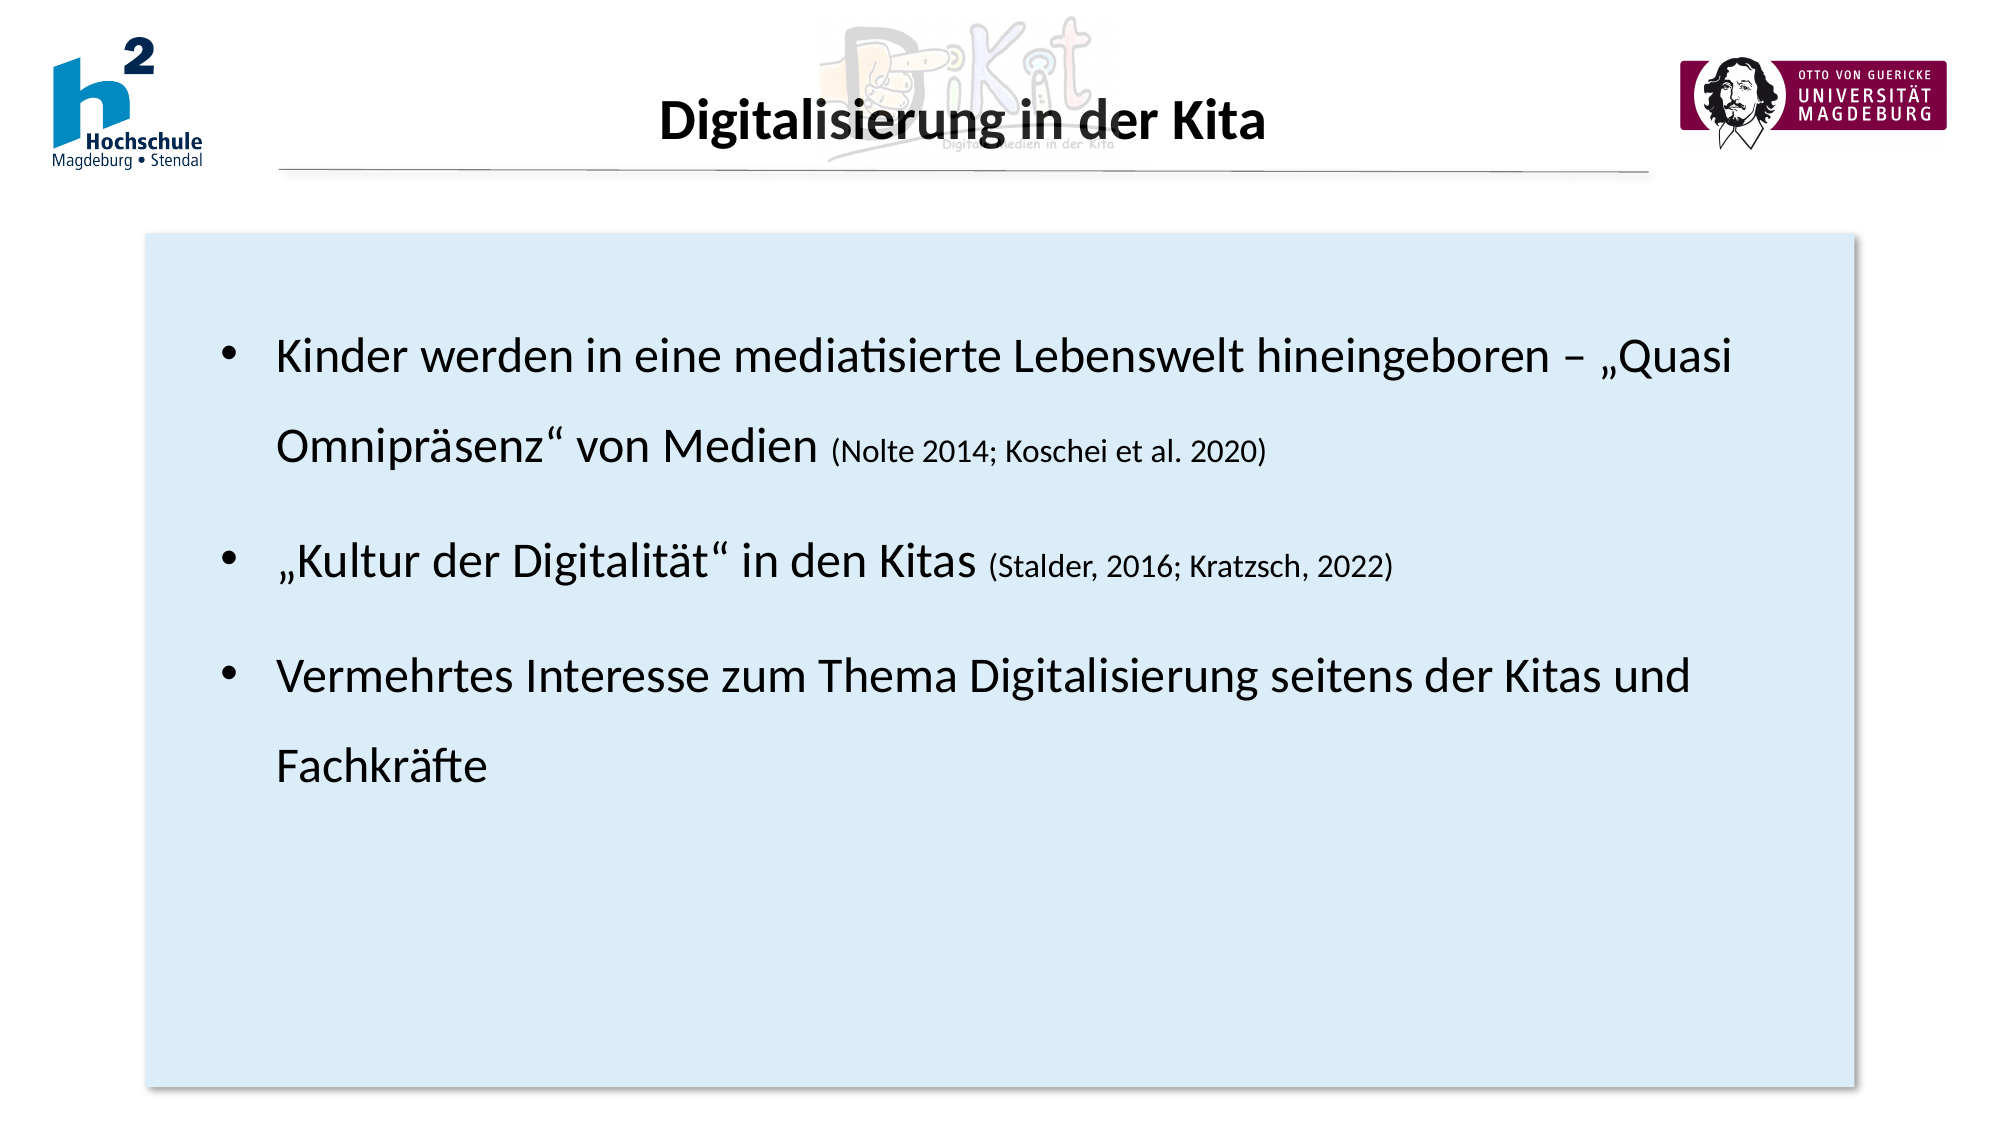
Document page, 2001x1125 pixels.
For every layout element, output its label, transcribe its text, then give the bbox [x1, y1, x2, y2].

text_box Kinder werden in eine mediatisierte Lebenswelt hineingeboren – „Quasi Omnipräsenz“ von Medien (Nolte 2014; Koschei et al. 2020) „Kultur der Digitalität“ in den Kitas (Stalder, 2016; Kratzsch, 2022) Vermehrtes Interesse zum Thema Digitalisierung seitens der Kitas und Fachkräfte [144, 232, 1855, 1088]
picture [816, 14, 1119, 170]
text_box Digitalisierung in der Kita [1122, 73, 1649, 159]
text_box Digitalisierung in der Kita [278, 73, 811, 159]
picture [53, 37, 202, 170]
picture [1680, 57, 1947, 150]
